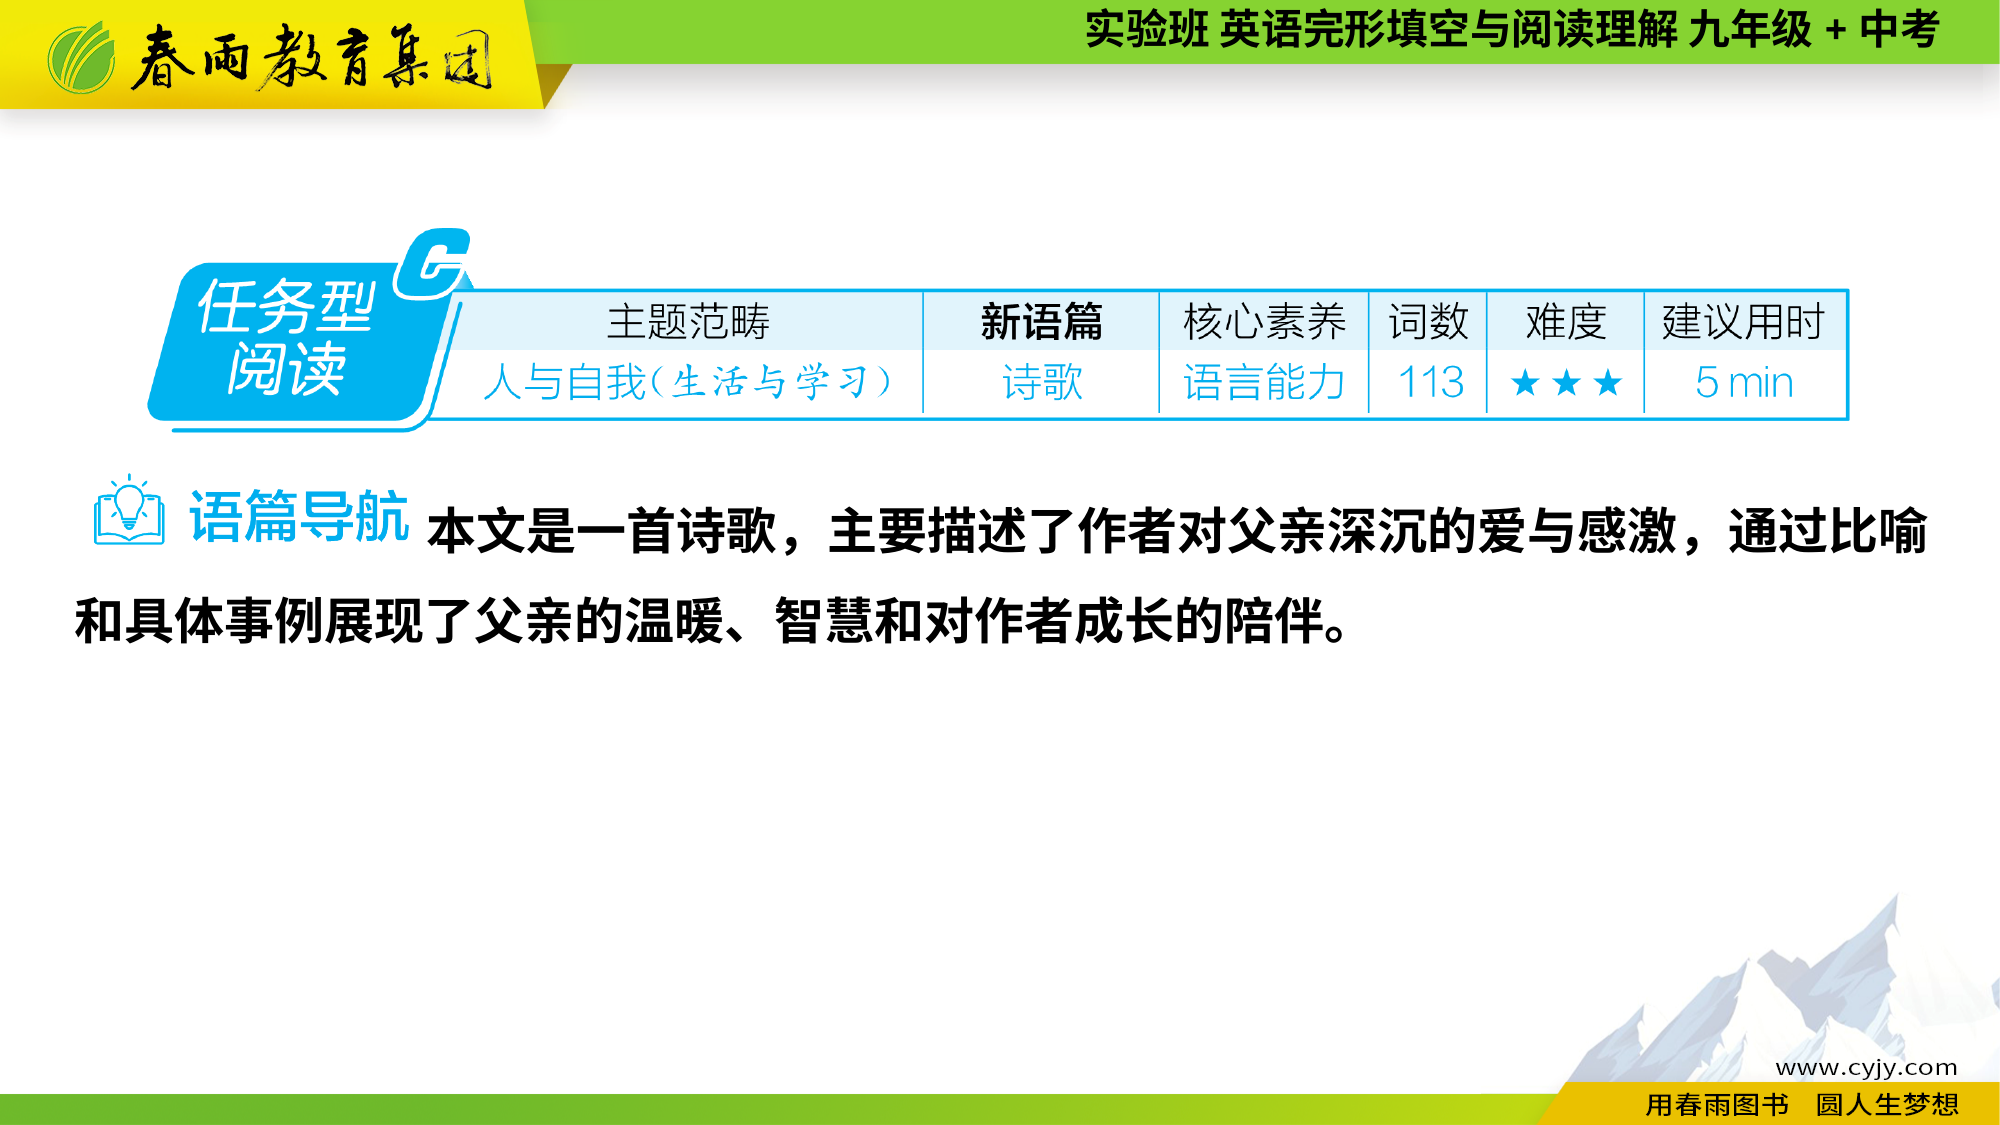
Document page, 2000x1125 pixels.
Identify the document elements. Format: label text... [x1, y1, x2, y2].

list 本文是一首诗歌，主要描述了作者对父亲深沉的爱与感激，通过比喻和具体事例展现了父亲的温暖、智慧和对作者成长的陪伴。 [59, 461, 1944, 659]
picture [0, 0, 2000, 1125]
